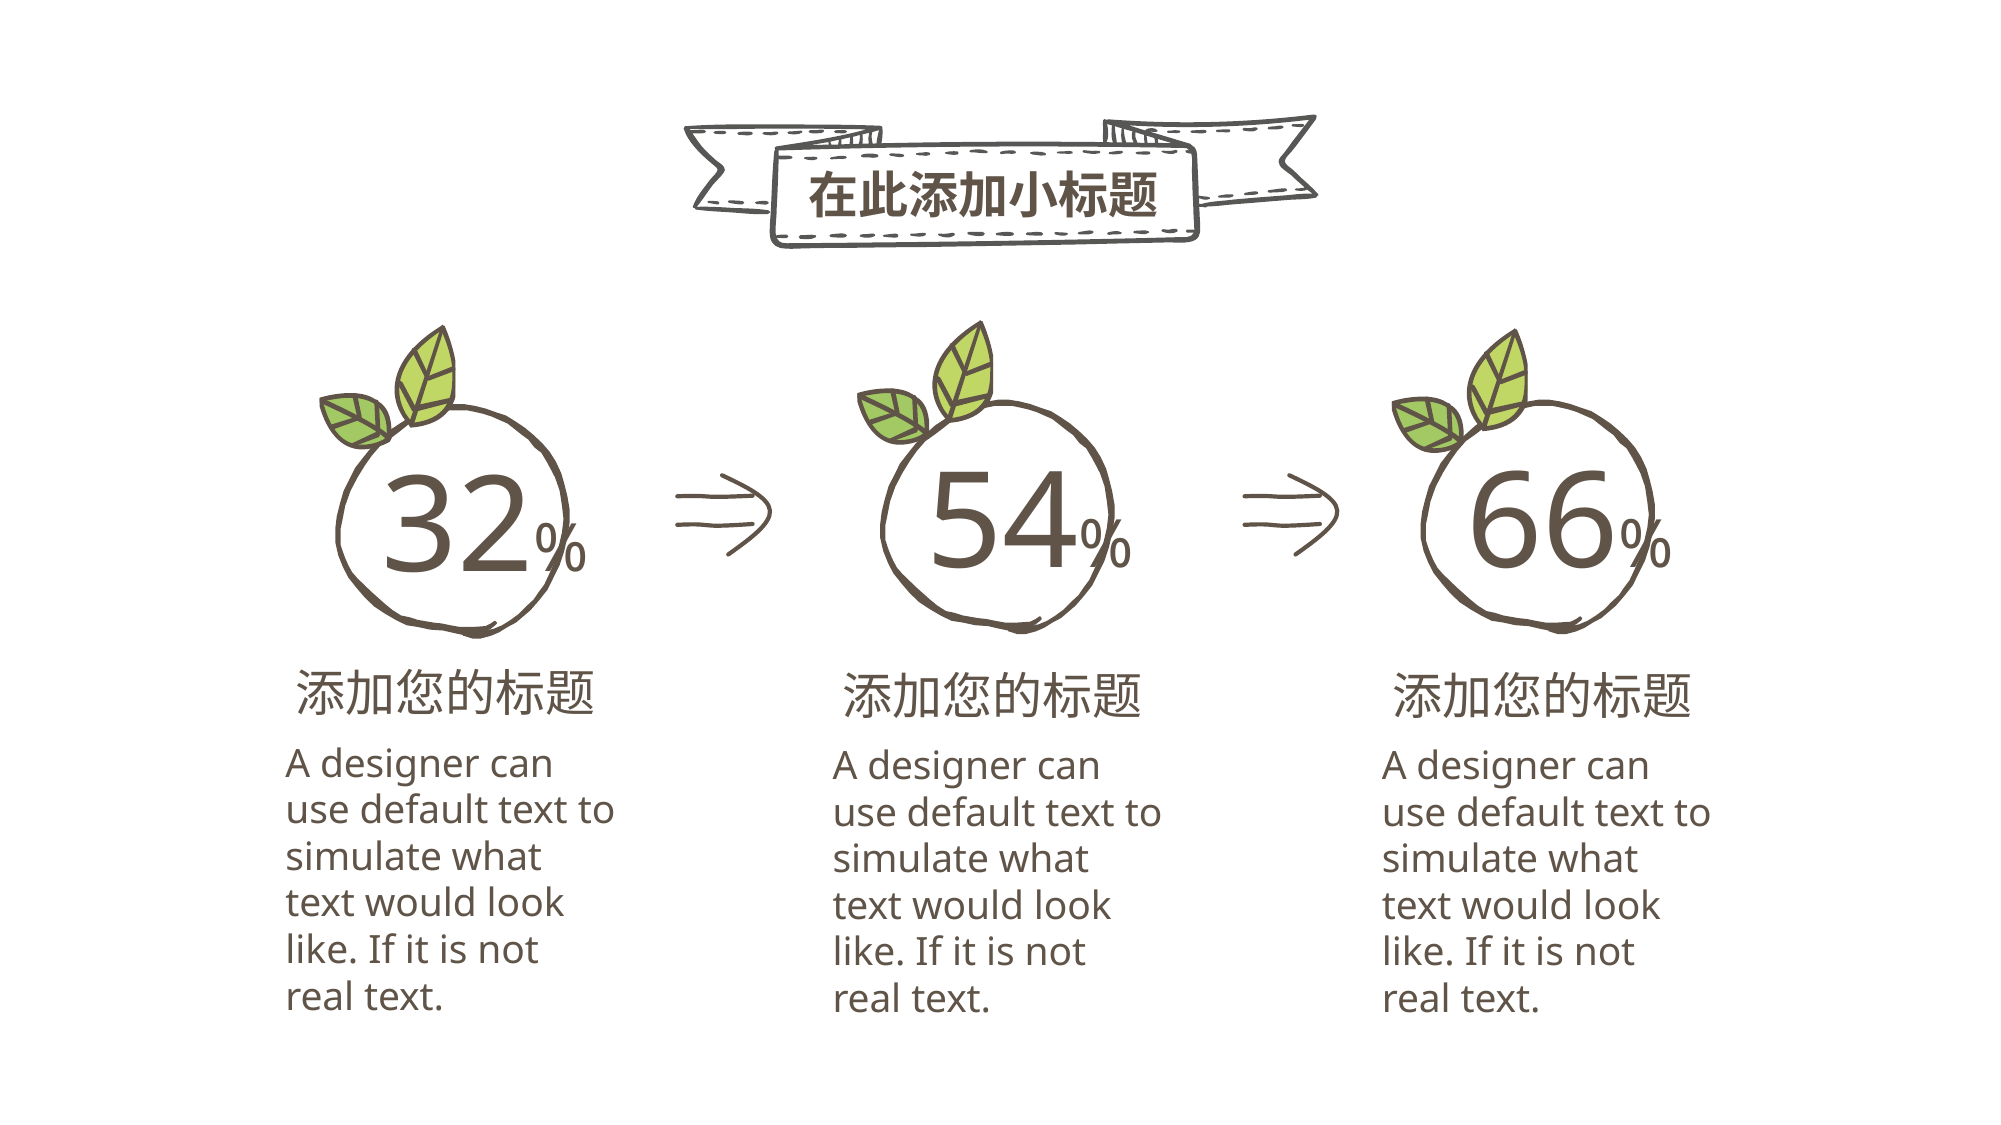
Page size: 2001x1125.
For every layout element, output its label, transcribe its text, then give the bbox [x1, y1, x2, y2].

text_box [1244, 475, 1338, 555]
picture [1391, 326, 1528, 453]
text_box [683, 114, 1320, 250]
picture [319, 322, 456, 450]
picture [857, 317, 994, 445]
text_box 32% [366, 430, 617, 606]
text_box 66% [1451, 426, 1702, 602]
text_box [918, 602, 1079, 635]
text_box [994, 399, 1074, 426]
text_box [817, 656, 1178, 937]
text_box [373, 606, 535, 639]
text_box 54% [911, 426, 1162, 602]
text_box [1420, 453, 1451, 594]
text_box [677, 475, 771, 555]
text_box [1366, 656, 1727, 937]
text_box [880, 449, 911, 595]
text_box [270, 654, 630, 935]
text_box [1528, 399, 1614, 426]
text_box [335, 453, 366, 599]
text_box [456, 404, 528, 430]
text_box [1459, 602, 1620, 635]
